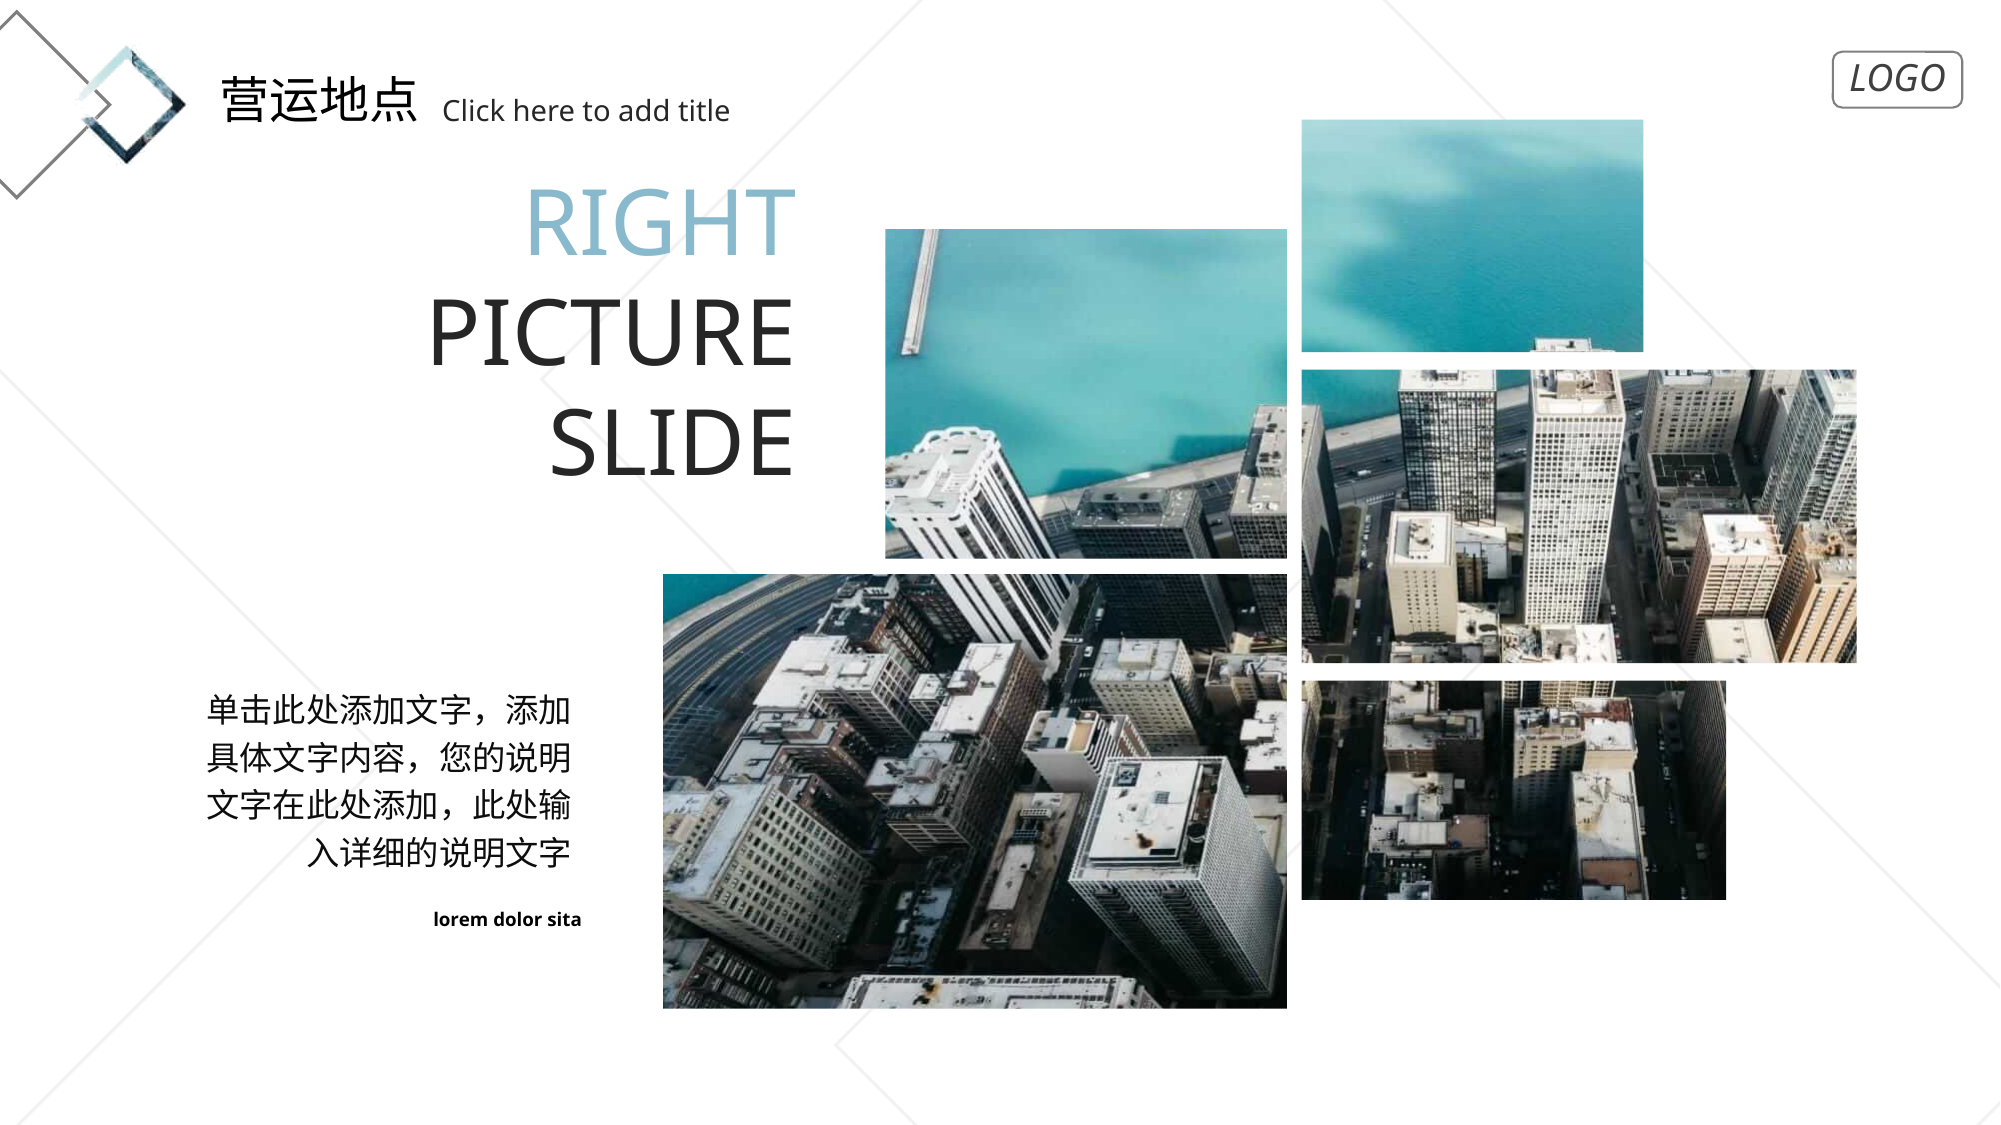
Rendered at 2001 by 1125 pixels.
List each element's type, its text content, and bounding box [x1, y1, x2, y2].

text_box Click here to add title [427, 78, 747, 135]
text_box [662, 573, 1288, 1010]
text_box lorem dolor sita [418, 900, 602, 938]
text_box 单击此处添加文字，添加具体文字内容，您的说明文字在此处添加，此处输入详细的说明文字 [158, 673, 587, 880]
picture [64, 44, 189, 165]
text_box [1301, 680, 1727, 901]
text_box 营运地点 [124, 60, 434, 136]
text_box right picture slide [363, 156, 811, 502]
text_box [1301, 119, 1644, 353]
text_box [884, 228, 1288, 560]
text_box [1301, 369, 1858, 664]
